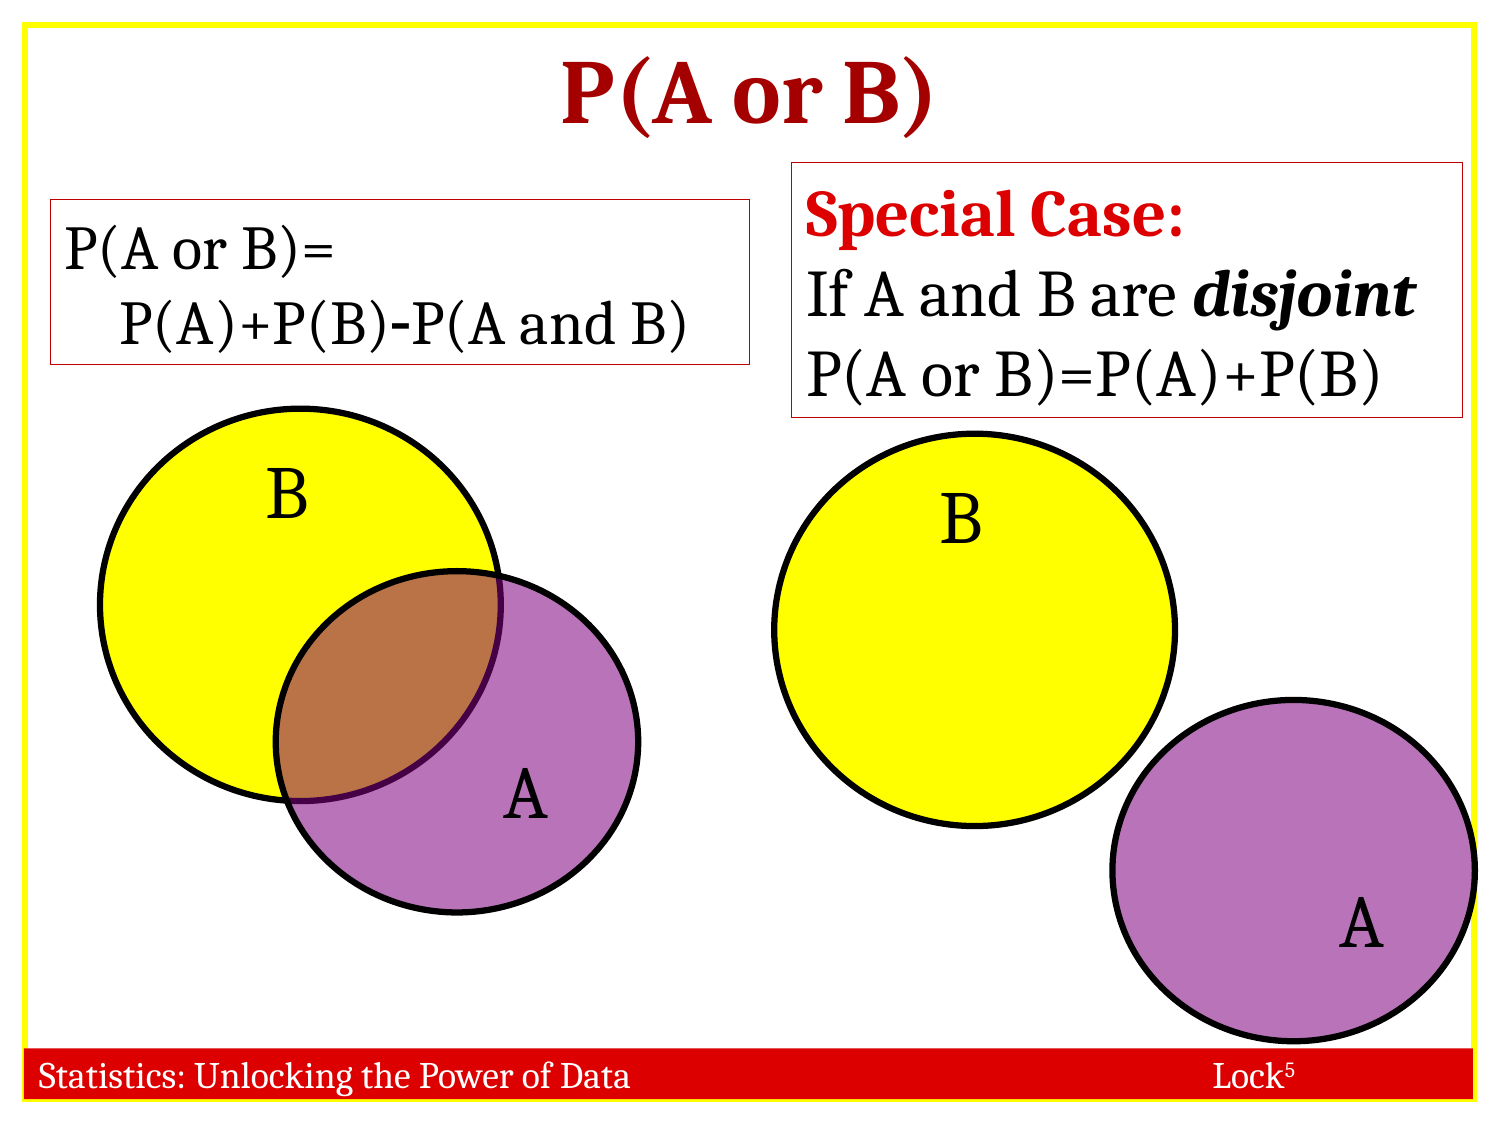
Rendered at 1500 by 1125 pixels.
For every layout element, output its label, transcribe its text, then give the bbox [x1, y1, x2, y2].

text_box [275, 571, 639, 913]
text_box P(A or B)= P(A)+P(B)P(A and B) [50, 199, 750, 365]
text_box A [1325, 874, 1438, 1001]
text_box A [488, 746, 601, 872]
text_box B [250, 446, 389, 577]
text_box [99, 408, 499, 801]
text_box P(A or B) [81, 24, 1419, 225]
text_box [1112, 699, 1475, 1042]
text_box [774, 433, 1176, 827]
text_box B [924, 471, 1063, 602]
text_box Special Case: If A and B are disjoint P(A or B)=P(A)+P(B) [791, 162, 1463, 418]
